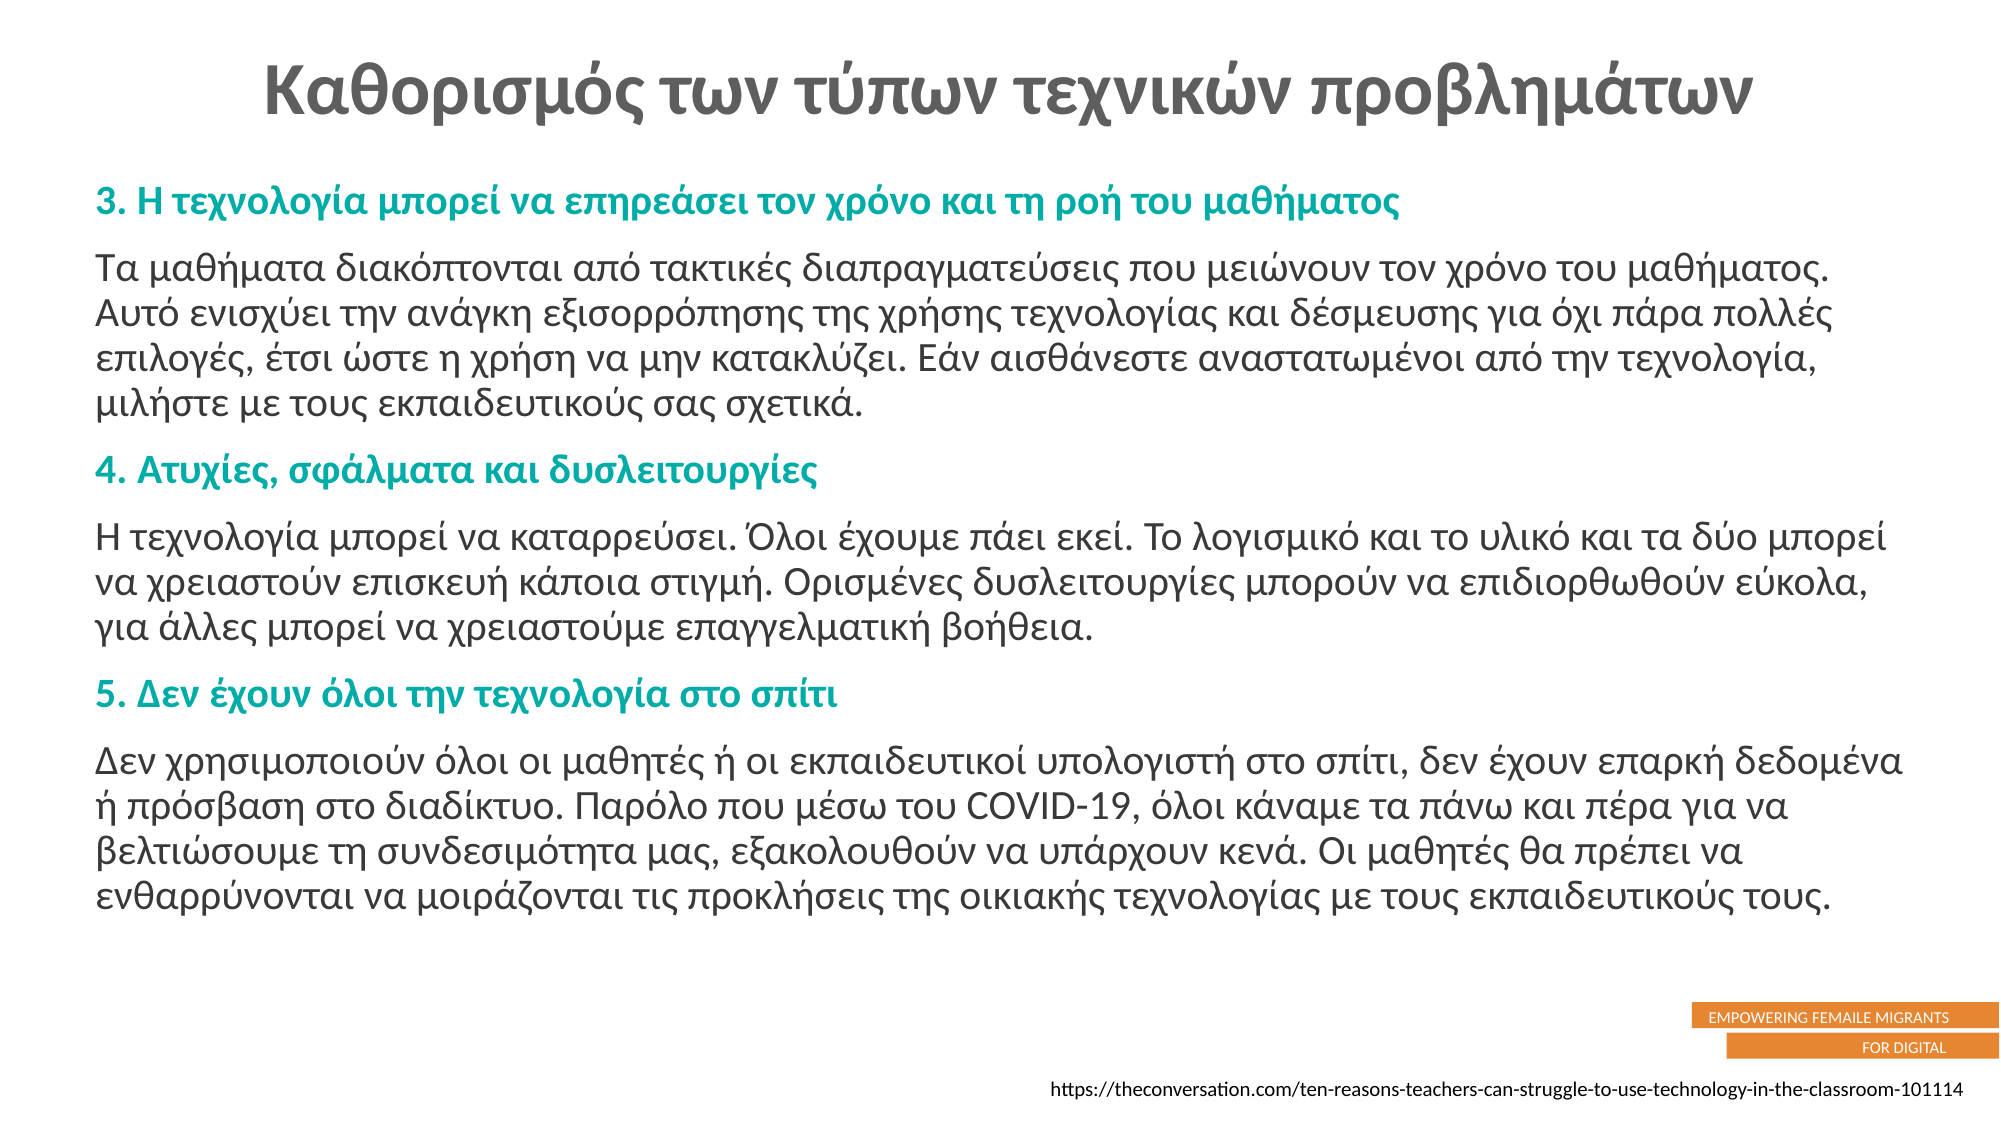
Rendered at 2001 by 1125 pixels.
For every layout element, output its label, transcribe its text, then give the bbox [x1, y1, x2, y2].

text_box 3. Η τεχνολογία μπορεί να επηρεάσει τον χρόνο και τη ροή του μαθήματος Τα μαθήματα διακόπτονται από τακτικές διαπραγματεύσεις που μειώνουν τον χρόνο του μαθήματος. Αυτό ενισχύει την ανάγκη εξισορρόπησης της χρήσης τεχνολογίας και δέσμευσης για όχι πάρα πολλές επιλογές, έτσι ώστε η χρήση να μην κατακλύζει. Εάν αισθάνεστε αναστατωμένοι από την τεχνολογία, μιλήστε με τους εκπαιδευτικούς σας σχετικά. 4. Ατυχίες, σφάλματα και δυσλειτουργίες Η τεχνολογία μπορεί να καταρρεύσει. Όλοι έχουμε πάει εκεί. Το λογισμικό και το υλικό και τα δύο μπορεί να χρειαστούν επισκευή κάποια στιγμή. Ορισμένες δυσλειτουργίες μπορούν να επιδιορθωθούν εύκολα, για άλλες μπορεί να χρειαστούμε επαγγελματική βοήθεια. 5. Δεν έχουν όλοι την τεχνολογία στο σπίτι Δεν χρησιμοποιούν όλοι οι μαθητές ή οι εκπαιδευτικοί υπολογιστή στο σπίτι, δεν έχουν επαρκή δεδομένα ή πρόσβαση στο διαδίκτυο. Παρόλο που μέσω του COVID-19, όλοι κάναμε τα πάνω και πέρα ​​για να βελτιώσουμε τη συνδεσιμότητα μας, εξακολουθούν να υπάρχουν κενά. Οι μαθητές θα πρέπει να ενθαρρύνονται να μοιράζονται τις προκλήσεις της οικιακής τεχνολογίας με τους εκπαιδευτικούς τους. [80, 171, 1931, 1037]
text_box Καθορισμός των τύπων τεχνικών προβλημάτων [249, 42, 1989, 200]
text_box https://theconversation.com/ten-reasons-teachers-can-struggle-to-use-technology-in-the-classroom-101114 [1035, 1068, 2001, 1109]
